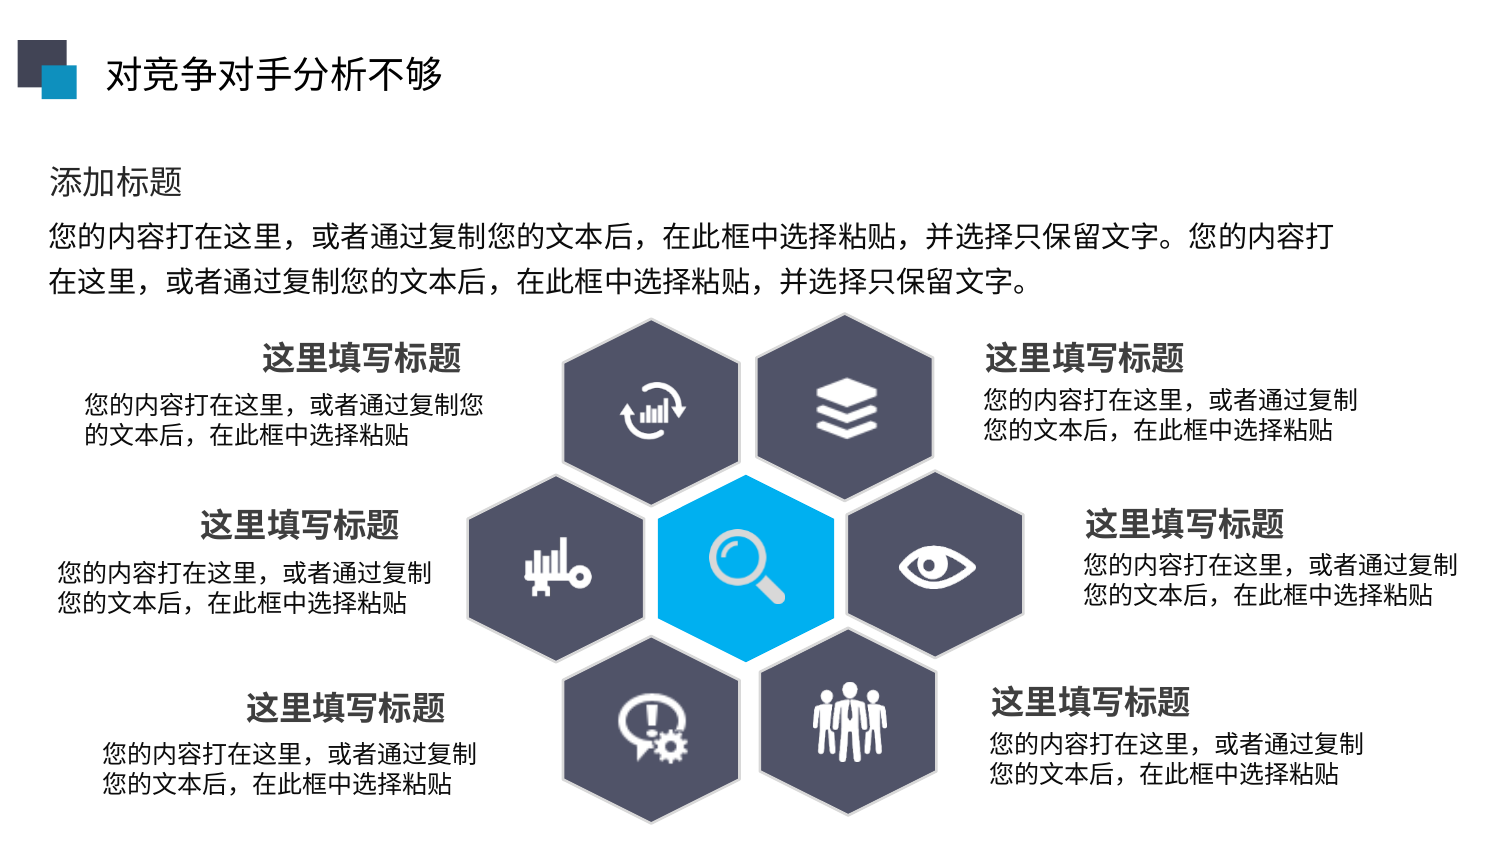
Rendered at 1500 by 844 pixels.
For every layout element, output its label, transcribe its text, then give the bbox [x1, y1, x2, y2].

text_box 您的内容打在这里，或者通过复制您的文本后，在此框中选择粘贴 [1063, 539, 1495, 620]
text_box 您的内容打在这里，或者通过复制您的文本后，在此框中选择粘贴 [64, 380, 530, 460]
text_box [17, 40, 77, 100]
picture [792, 353, 901, 462]
text_box 这里填写标题 [180, 500, 458, 555]
text_box 您的内容打在这里，或者通过复制您的文本后，在此框中选择粘贴 [37, 547, 468, 627]
text_box 您的内容打在这里，或者通过复制您的文本后，在此框中选择粘贴，并选择只保留文字。您的内容打在这里，或者通过复制您的文本后，在此框中选择粘贴，并选择只保留文字。 [33, 200, 1353, 306]
text_box 对竞争对手分析不够 [90, 43, 458, 104]
picture [710, 530, 766, 585]
text_box 您的内容打在这里，或者通过复制您的文本后，在此框中选择粘贴 [964, 374, 1395, 455]
text_box [562, 635, 740, 824]
text_box 这里填写标题 [965, 334, 1350, 388]
picture [757, 576, 784, 603]
text_box 您的内容打在这里，或者通过复制您的文本后，在此框中选择粘贴 [82, 729, 513, 809]
text_box [759, 627, 937, 816]
picture [811, 681, 887, 762]
text_box 添加标题 [34, 153, 198, 200]
text_box [756, 313, 933, 502]
picture [615, 690, 690, 766]
text_box 这里填写标题 [971, 678, 1356, 732]
text_box 这里填写标题 [242, 334, 520, 388]
picture [898, 545, 976, 589]
picture [520, 529, 595, 604]
picture [615, 373, 690, 448]
text_box 这里填写标题 [226, 683, 504, 737]
text_box [846, 470, 1024, 659]
text_box [562, 318, 740, 507]
text_box [657, 474, 835, 663]
text_box 您的内容打在这里，或者通过复制您的文本后，在此框中选择粘贴 [969, 718, 1401, 799]
text_box [467, 474, 645, 663]
text_box 这里填写标题 [1065, 499, 1449, 553]
